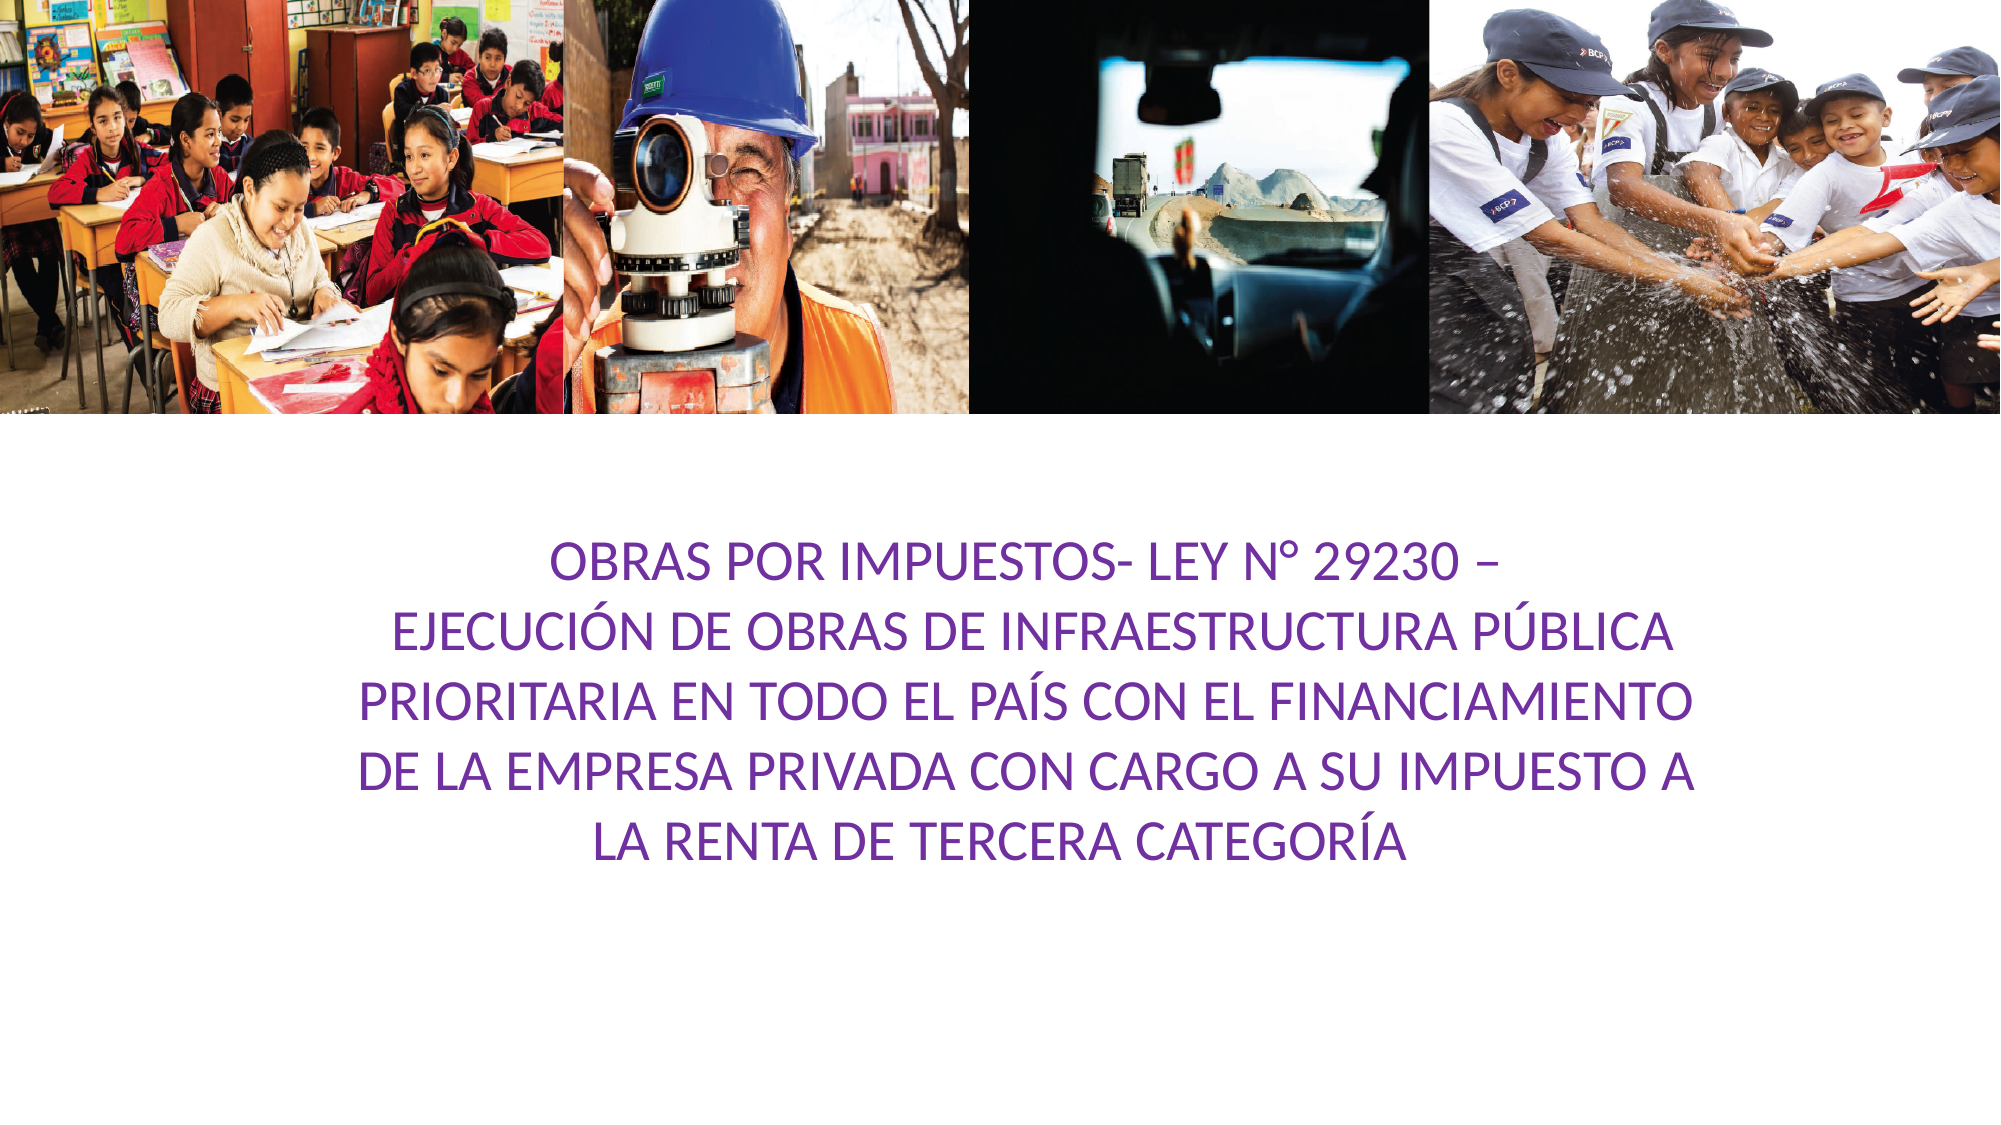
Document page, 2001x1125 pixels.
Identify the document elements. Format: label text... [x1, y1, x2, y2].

text_box OBRAS POR IMPUESTOS- LEY N° 29230 – EJECUCIÓN DE OBRAS DE INFRAESTRUCTURA PÚBLICA PRIORITARIA EN TODO EL PAÍS CON EL FINANCIAMIENTO DE LA EMPRESA PRIVADA CON CARGO A SU IMPUESTO A LA RENTA DE TERCERA CATEGORÍA [220, 414, 1846, 880]
picture [0, 0, 2000, 414]
